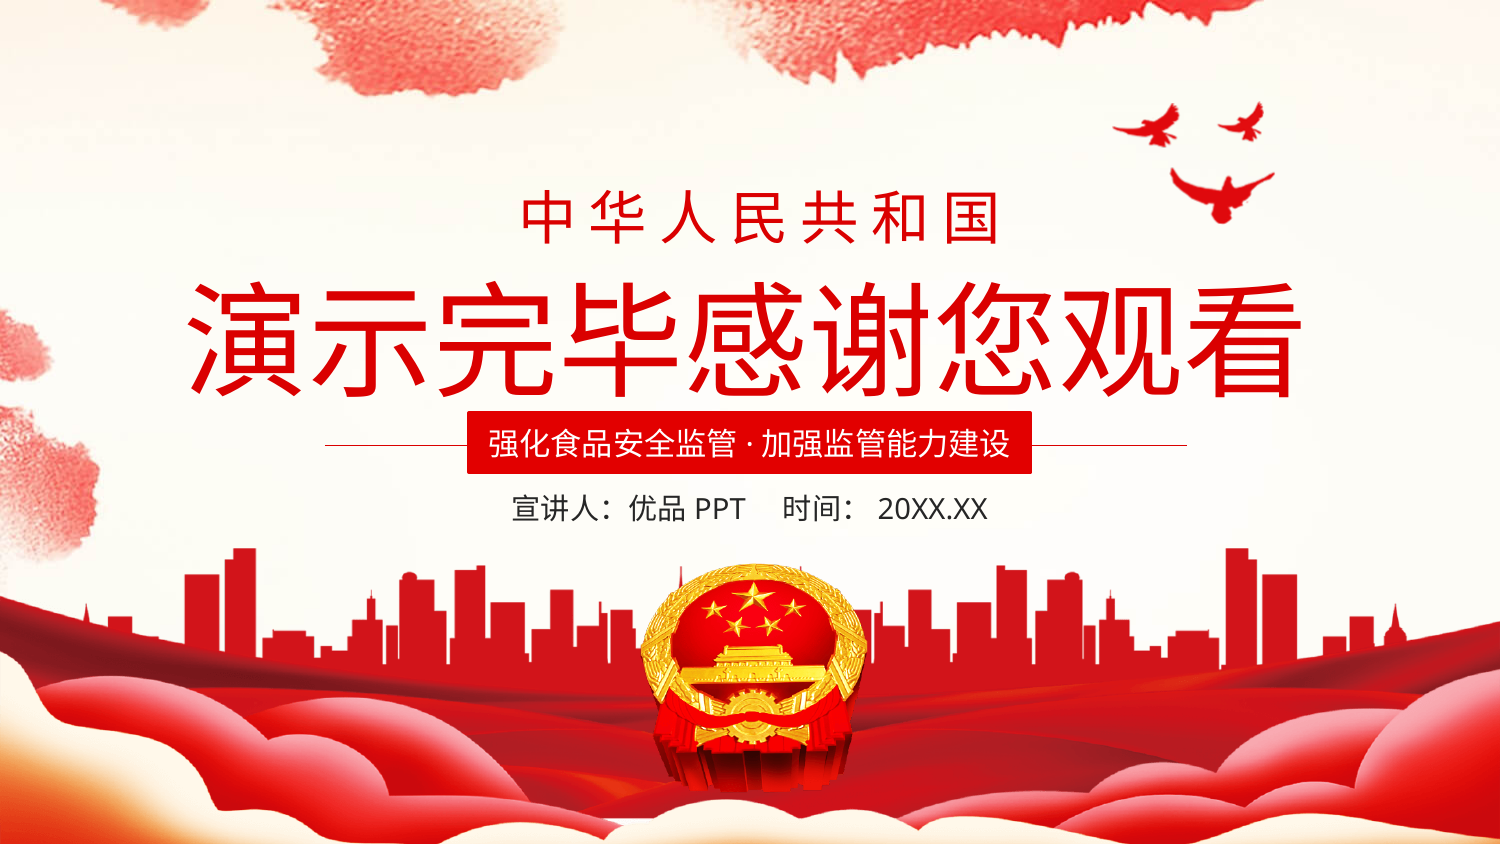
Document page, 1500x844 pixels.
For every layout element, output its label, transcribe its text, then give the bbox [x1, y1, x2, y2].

text_box 宣讲人：优品PPT 时间：20XX.XX [483, 484, 1016, 490]
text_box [324, 413, 1188, 473]
picture [0, 0, 1500, 844]
text_box 演示完毕感谢您观看 [168, 255, 1324, 420]
text_box 中华人民共和国 [503, 173, 1016, 259]
